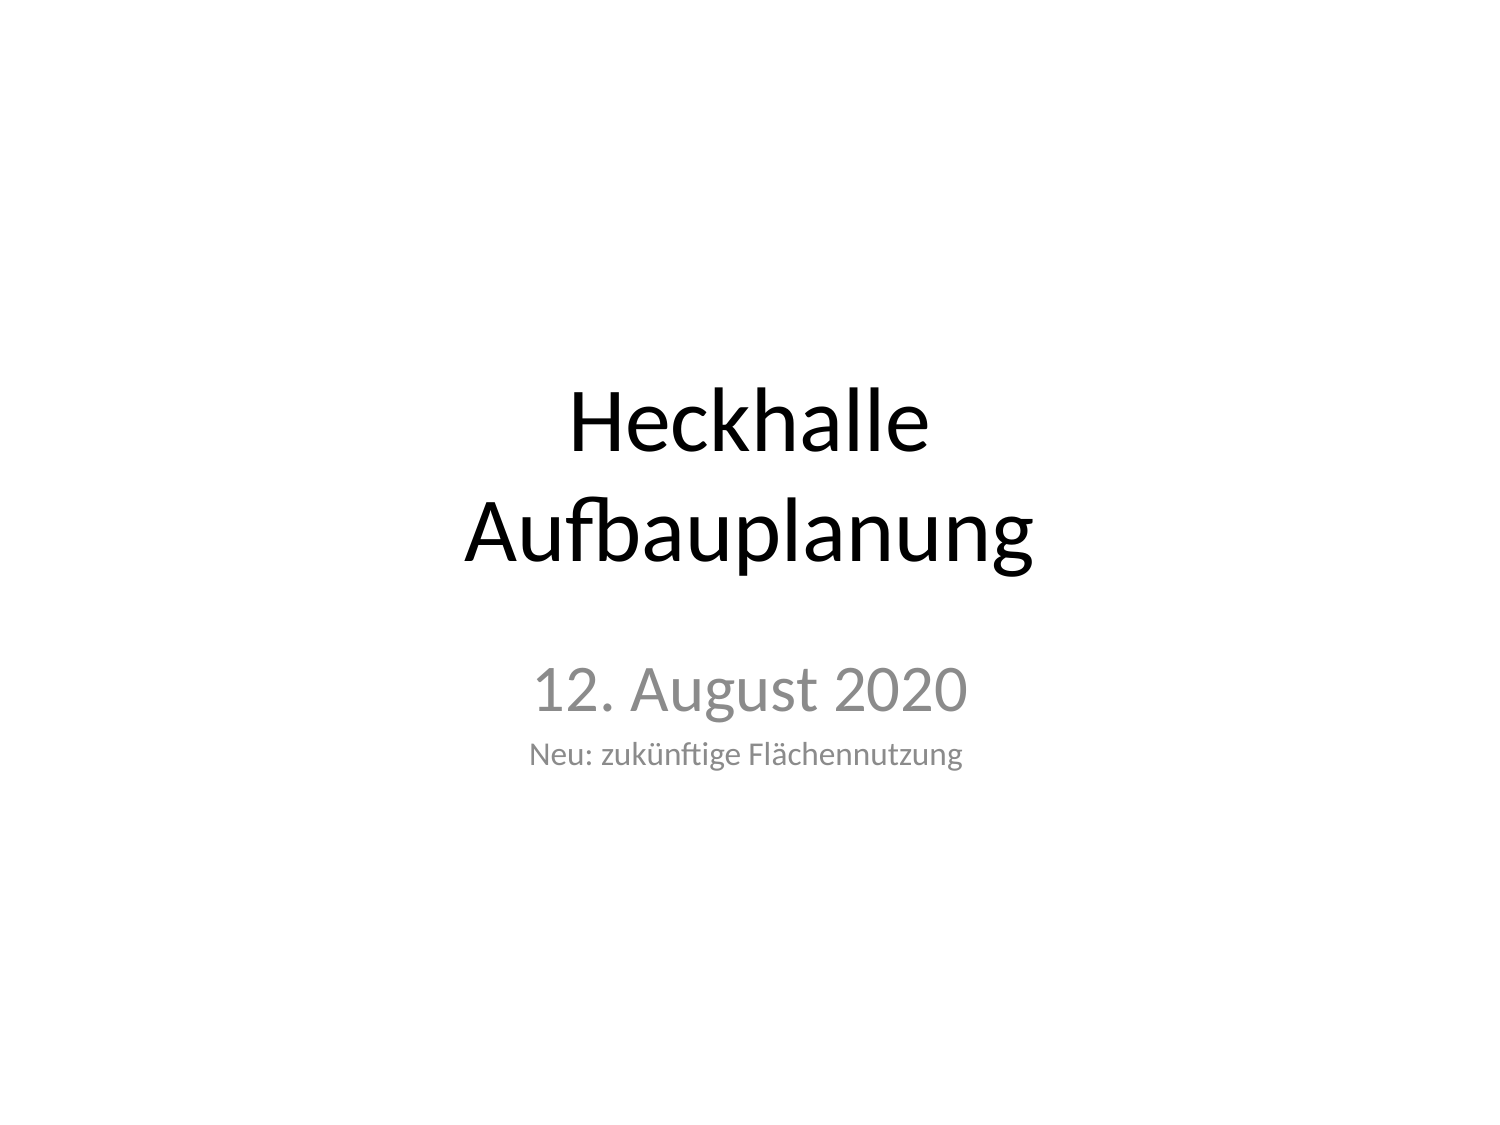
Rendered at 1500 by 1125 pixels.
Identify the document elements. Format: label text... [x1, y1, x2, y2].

subtitle 12. August 2020 Neu: zukünftige Flächennutzung [225, 637, 1275, 925]
title Heckhalle Aufbauplanung [112, 349, 1388, 591]
